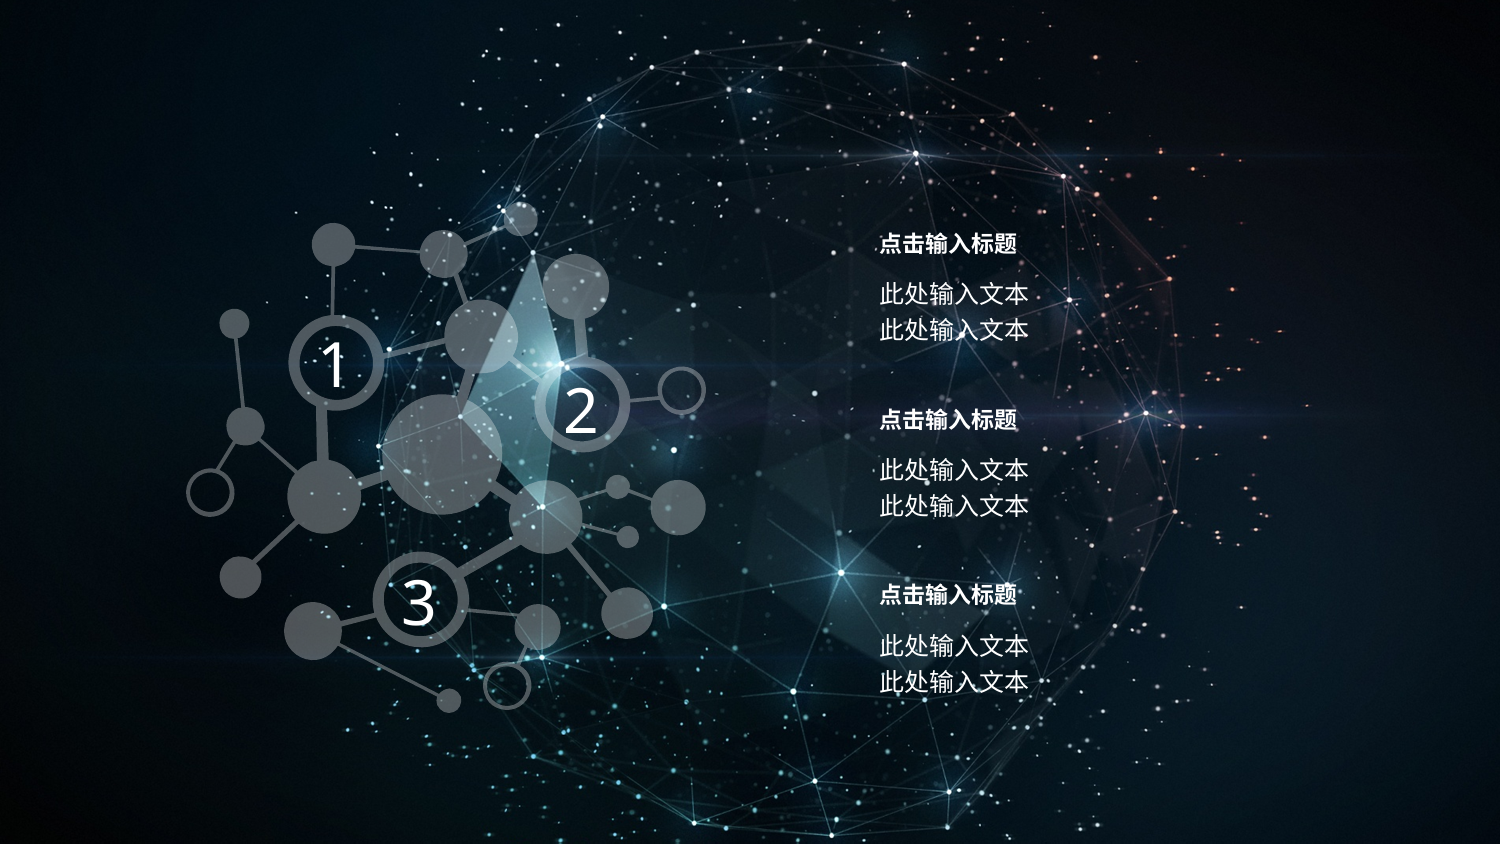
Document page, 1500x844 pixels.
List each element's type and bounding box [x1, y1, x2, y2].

text_box [182, 199, 710, 716]
picture [0, 0, 1500, 844]
text_box [864, 573, 1339, 703]
text_box [864, 221, 1339, 351]
text_box [864, 397, 1339, 527]
